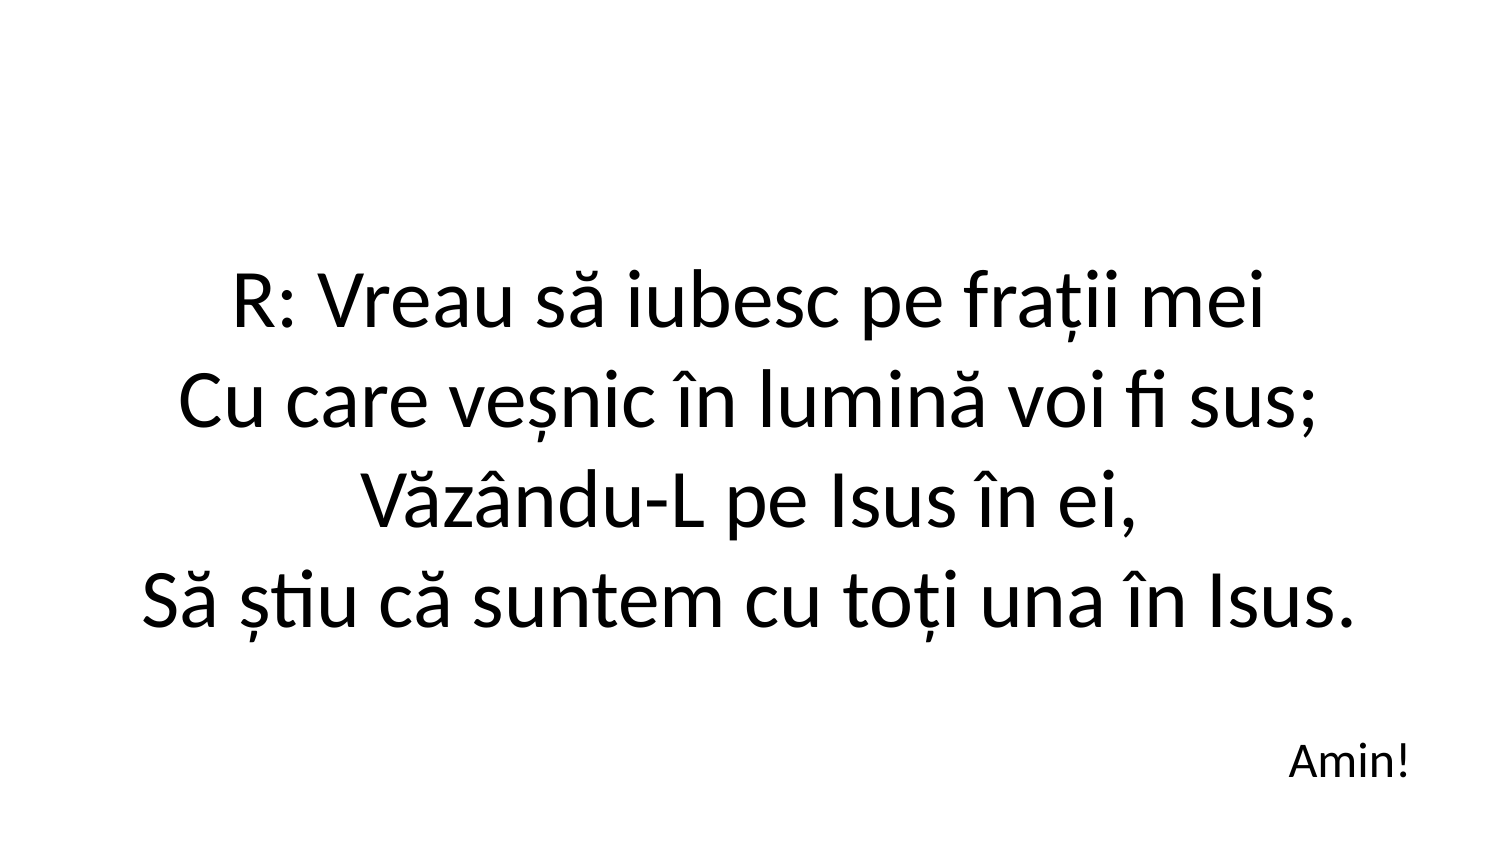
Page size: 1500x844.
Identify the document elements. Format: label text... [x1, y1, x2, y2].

text_box R: Vreau să iubesc pe frații mei Cu care veșnic în lumină voi fi sus; Văzându-L pe Isus în ei, Să știu că suntem cu toți una în Isus. [126, 192, 1374, 652]
text_box Amin! [1273, 674, 1427, 795]
